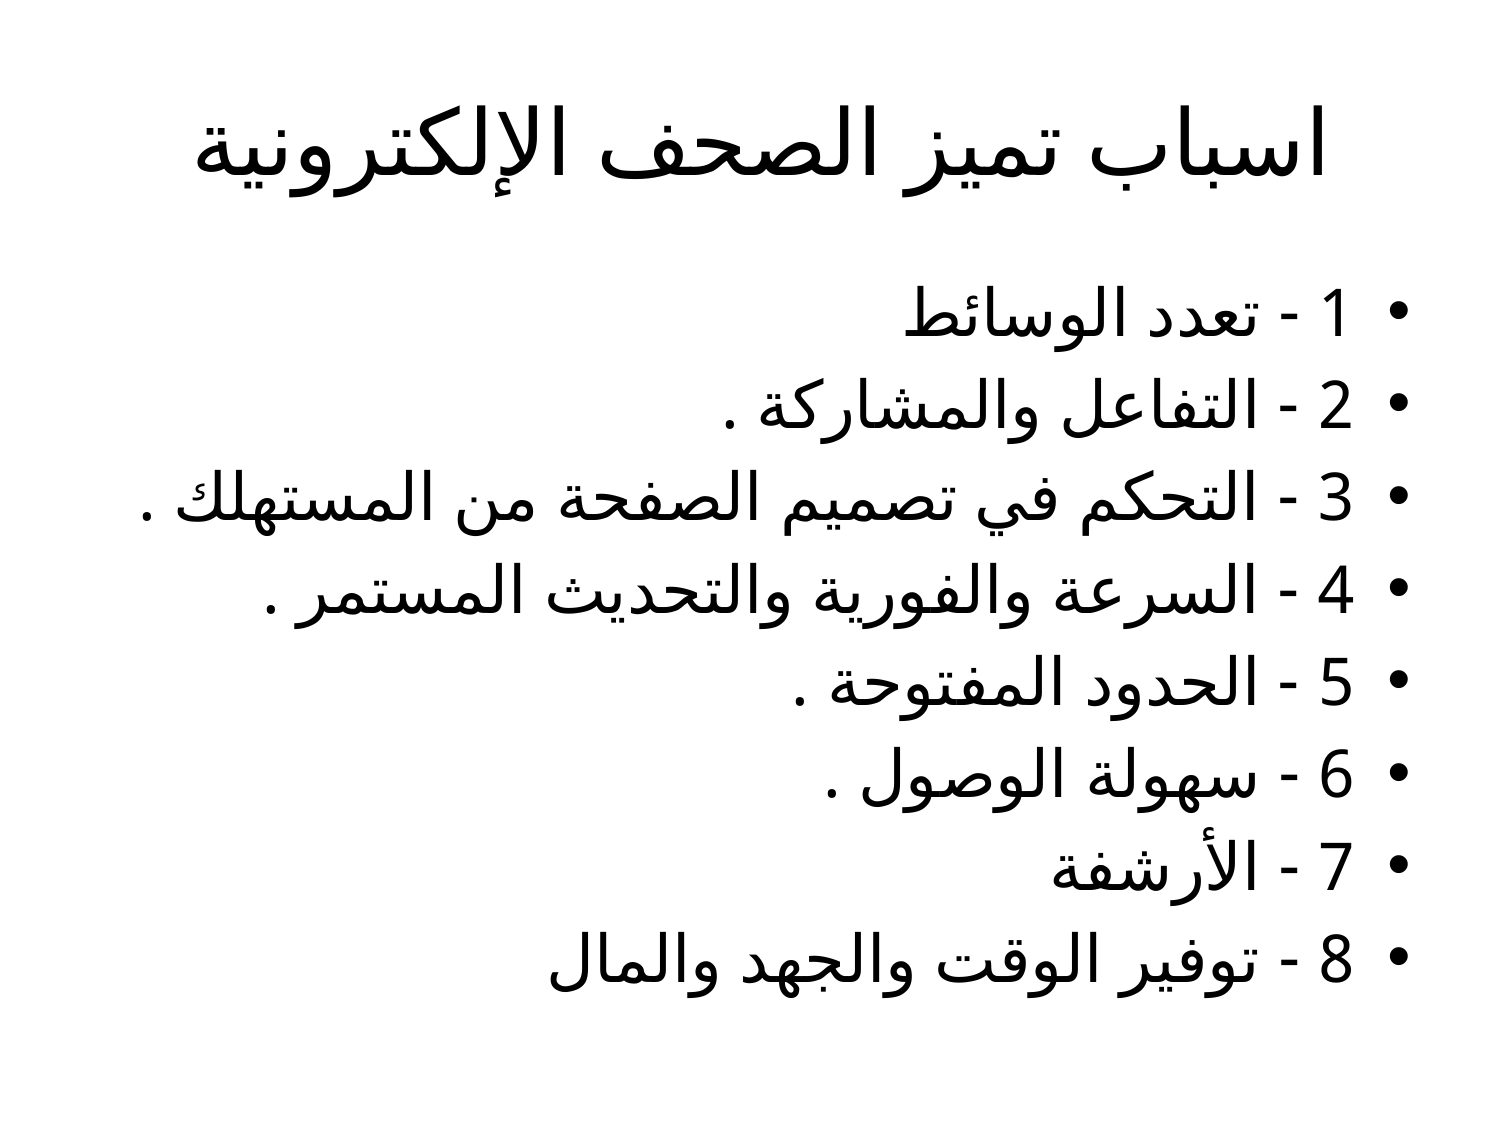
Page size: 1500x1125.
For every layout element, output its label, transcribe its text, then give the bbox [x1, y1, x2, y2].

title اسباب تميز الصحف الإلكترونية [75, 45, 1425, 233]
list 1 - تعدد الوسائط 2 - التفاعل والمشاركة . 3 - التحكم في تصميم الصفحة من المستهلك . 4 - السرعة والفورية والتحديث المستمر . 5 - الحدود المفتوحة . 6 - سهولة الوصول . 7 - الأرشفة 8 - توفير الوقت والجهد والمال [75, 262, 1425, 1005]
